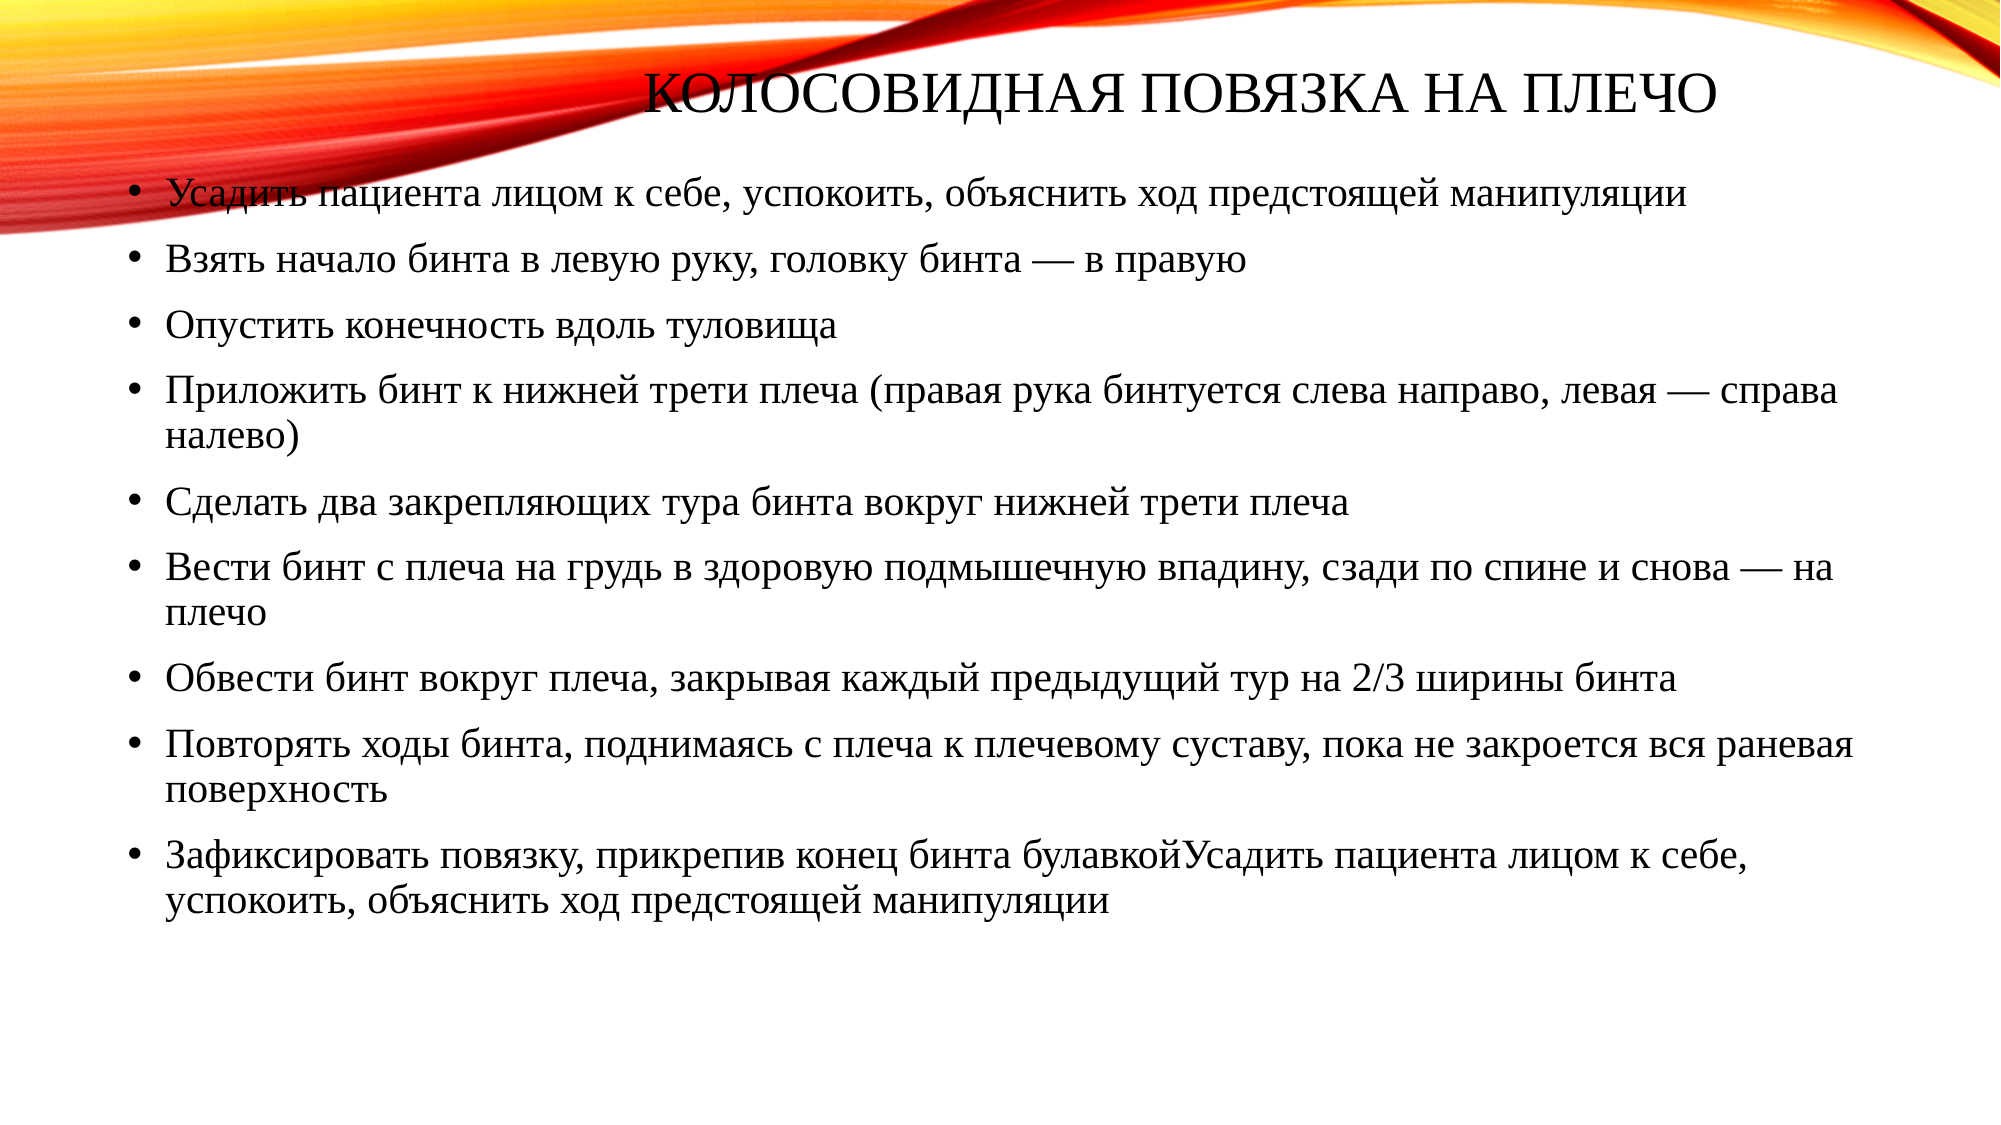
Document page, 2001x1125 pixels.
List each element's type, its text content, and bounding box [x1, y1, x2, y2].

title Колосовидная повязка на плечо [474, 24, 1888, 162]
picture [0, 0, 2000, 237]
list Усадить пациента лицом к себе, успокоить, объяснить ход предстоящей манипуляции Взять начало бинта в левую руку, головку бинта — в правую Опустить конечность вдоль туловища Приложить бинт к нижней трети плеча (правая рука бинтуется слева направо, левая — справа налево) Сделать два закрепляющих тура бинта вокруг нижней трети плеча Вести бинт с плеча на грудь в здоровую подмышечную впадину, сзади по спине и снова — на плечо Обвести бинт вокруг плеча, закрывая каждый предыдущий тур на 2/3 ширины бинта Повторять ходы бинта, поднимаясь с плеча к плечевому суставу, пока не закроется вся раневая поверхность Зафиксировать повязку, прикрепив конец бинта булавкойУсадить пациента лицом к себе, успокоить, объяснить ход предстоящей манипуляции [112, 162, 1888, 1021]
